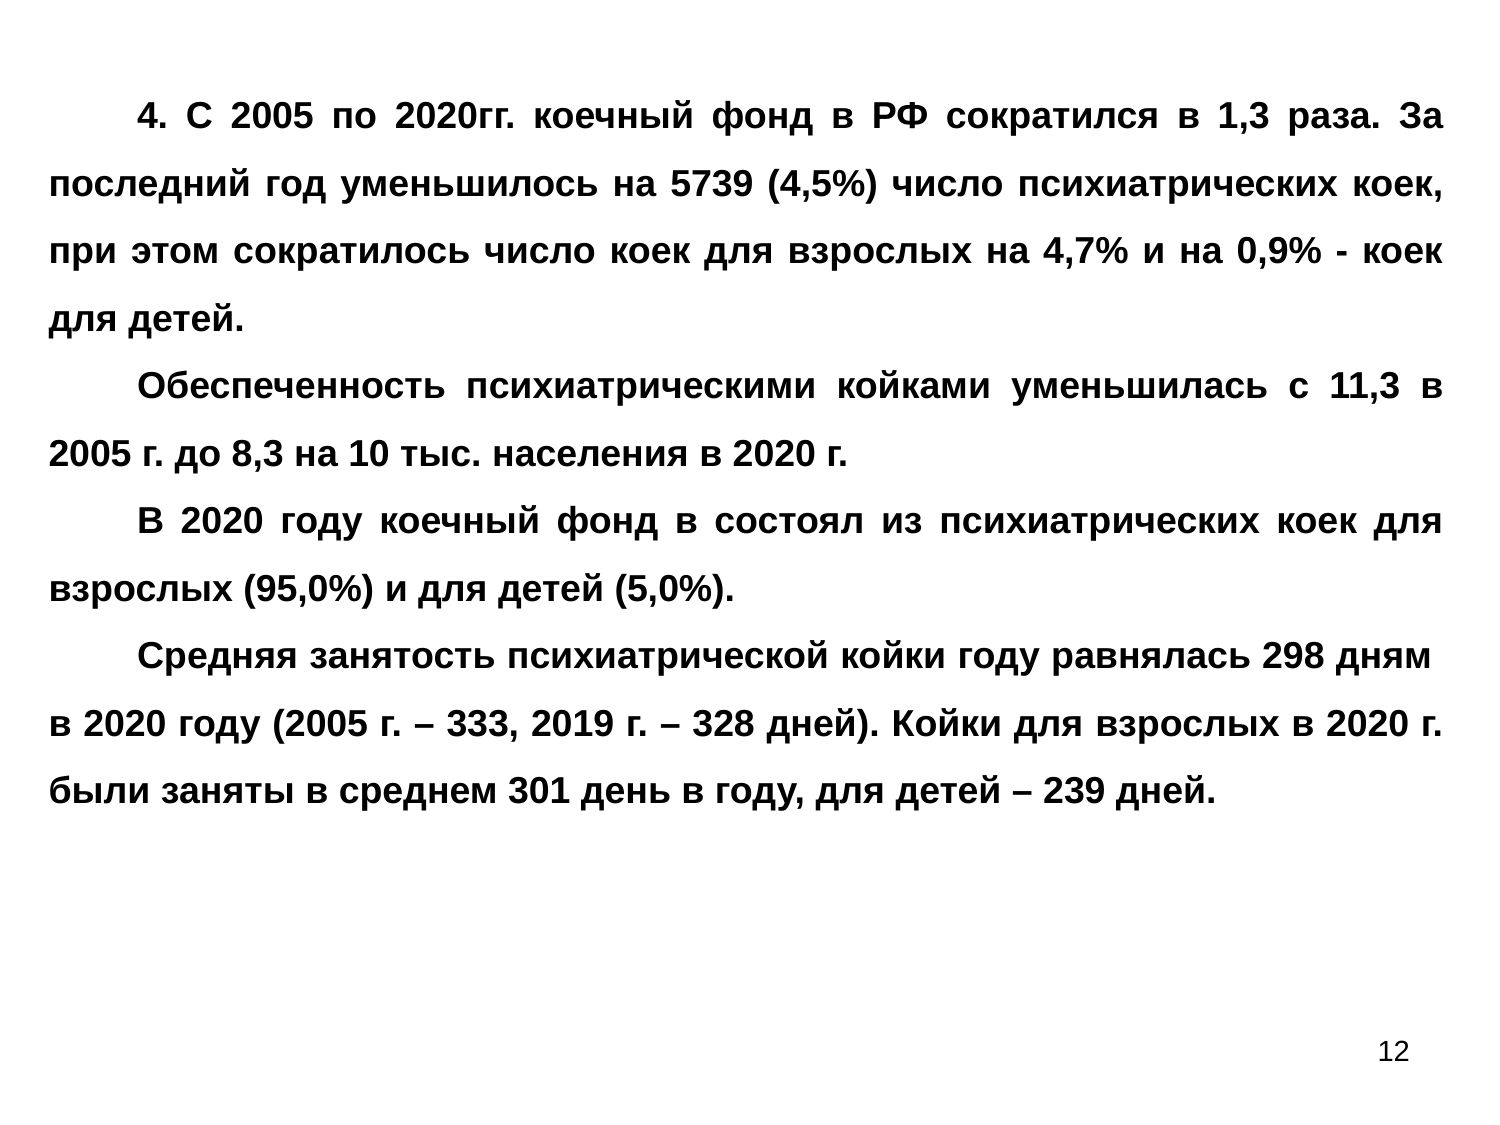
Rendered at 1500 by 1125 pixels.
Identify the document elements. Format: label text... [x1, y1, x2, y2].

slide_number 12 [1074, 1024, 1425, 1103]
text_box 4. С 2005 по 2020гг. коечный фонд в РФ сократился в 1,3 раза. За последний год уменьшилось на 5739 (4,5%) число психиатрических коек, при этом сократилось число коек для взрослых на 4,7% и на 0,9% - коек для детей. Обеспеченность психиатрическими койками уменьшилась с 11,3 в 2005 г. до 8,3 на 10 тыс. населения в 2020 г. В 2020 году коечный фонд в состоял из психиатрических коек для взрослых (95,0%) и для детей (5,0%). Средняя занятость психиатрической койки году равнялась 298 дням в 2020 году (2005 г. – 333, 2019 г. – 328 дней). Койки для взрослых в 2020 г. были заняты в среднем 301 день в году, для детей – 239 дней. [32, 14, 1461, 1007]
